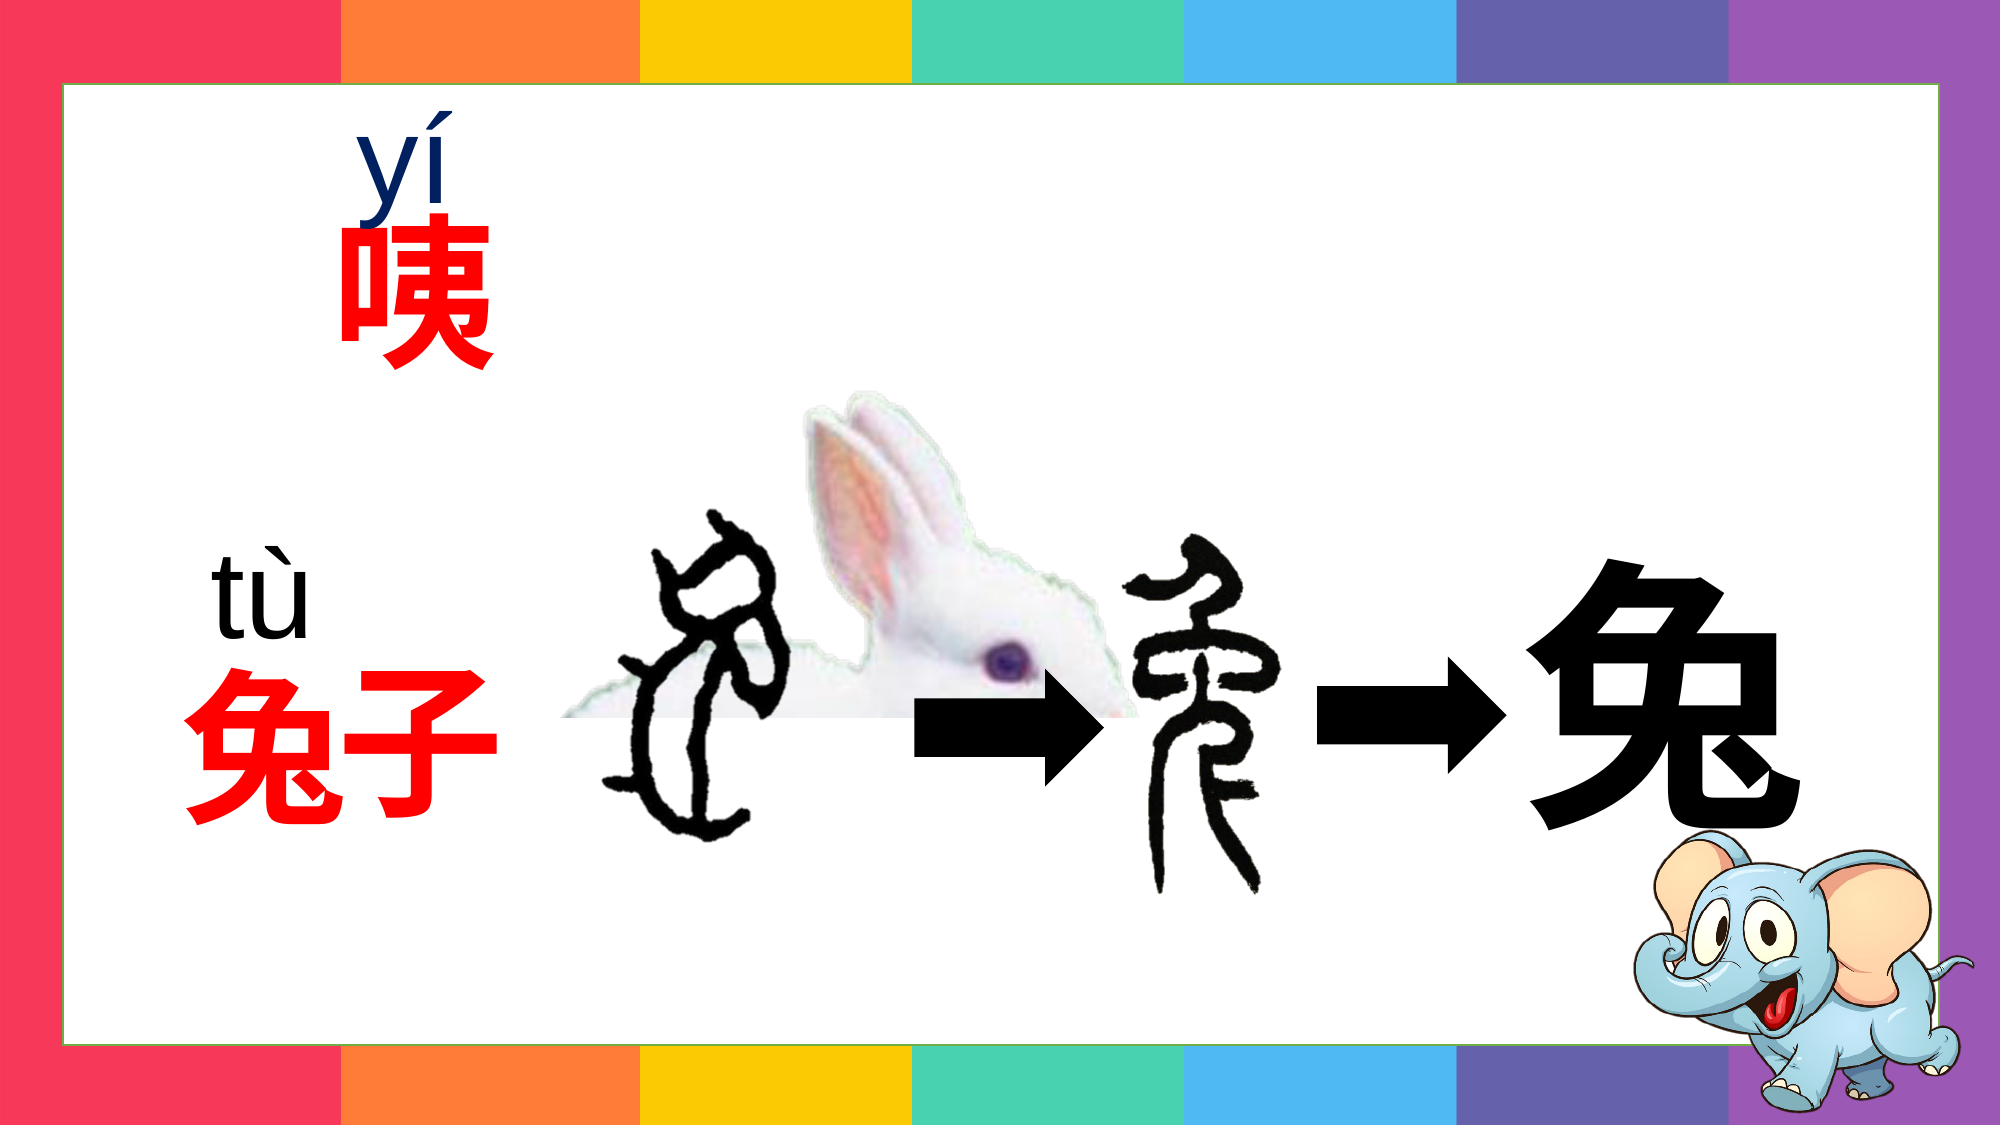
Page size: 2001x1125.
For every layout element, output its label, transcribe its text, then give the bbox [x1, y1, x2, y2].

text_box 兔 [1506, 509, 1824, 870]
text_box 子 [322, 629, 440, 845]
text_box tù [195, 506, 367, 671]
picture [0, 0, 2001, 1125]
text_box [1448, 718, 1504, 774]
text_box 兔 [166, 636, 364, 851]
text_box yí [341, 71, 636, 236]
text_box 咦 [317, 181, 514, 397]
